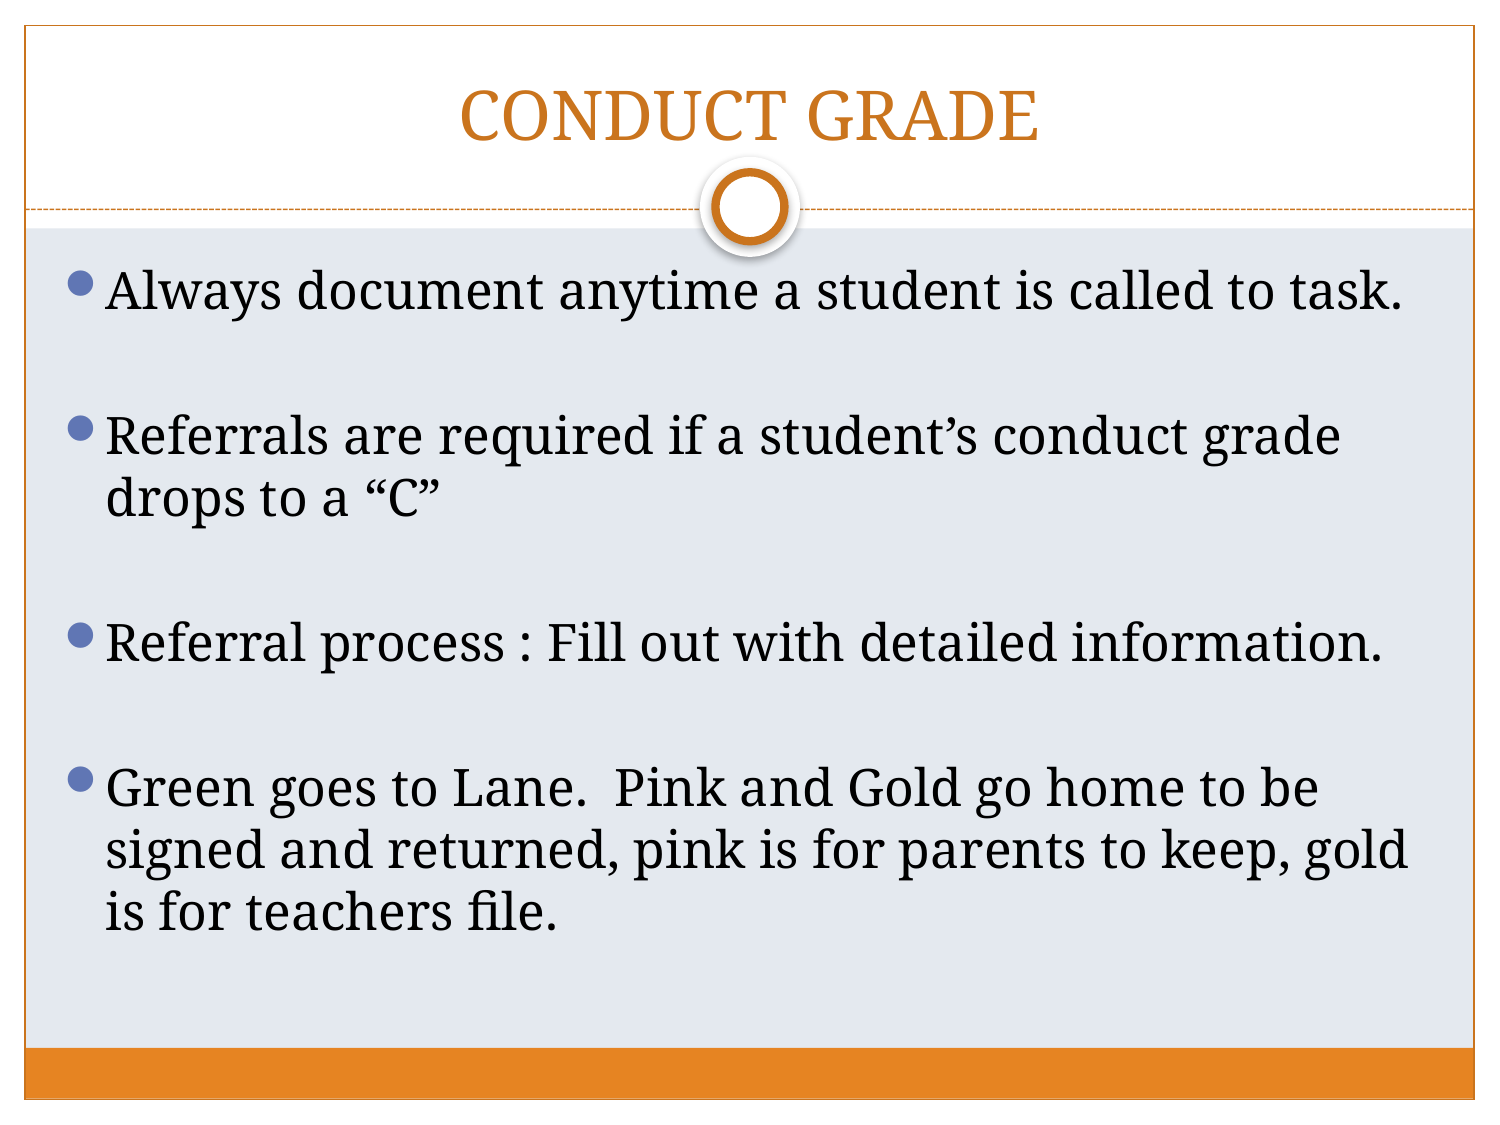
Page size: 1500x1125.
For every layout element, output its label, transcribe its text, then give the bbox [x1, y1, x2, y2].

title CONDUCT GRADE [49, 37, 1450, 162]
list Always document anytime a student is called to task. Referrals are required if a student’s conduct grade drops to a “C” Referral process : Fill out with detailed information. Green goes to Lane. Pink and Gold go home to be signed and returned, pink is for parents to keep, gold is for teachers file. [49, 250, 1445, 1001]
